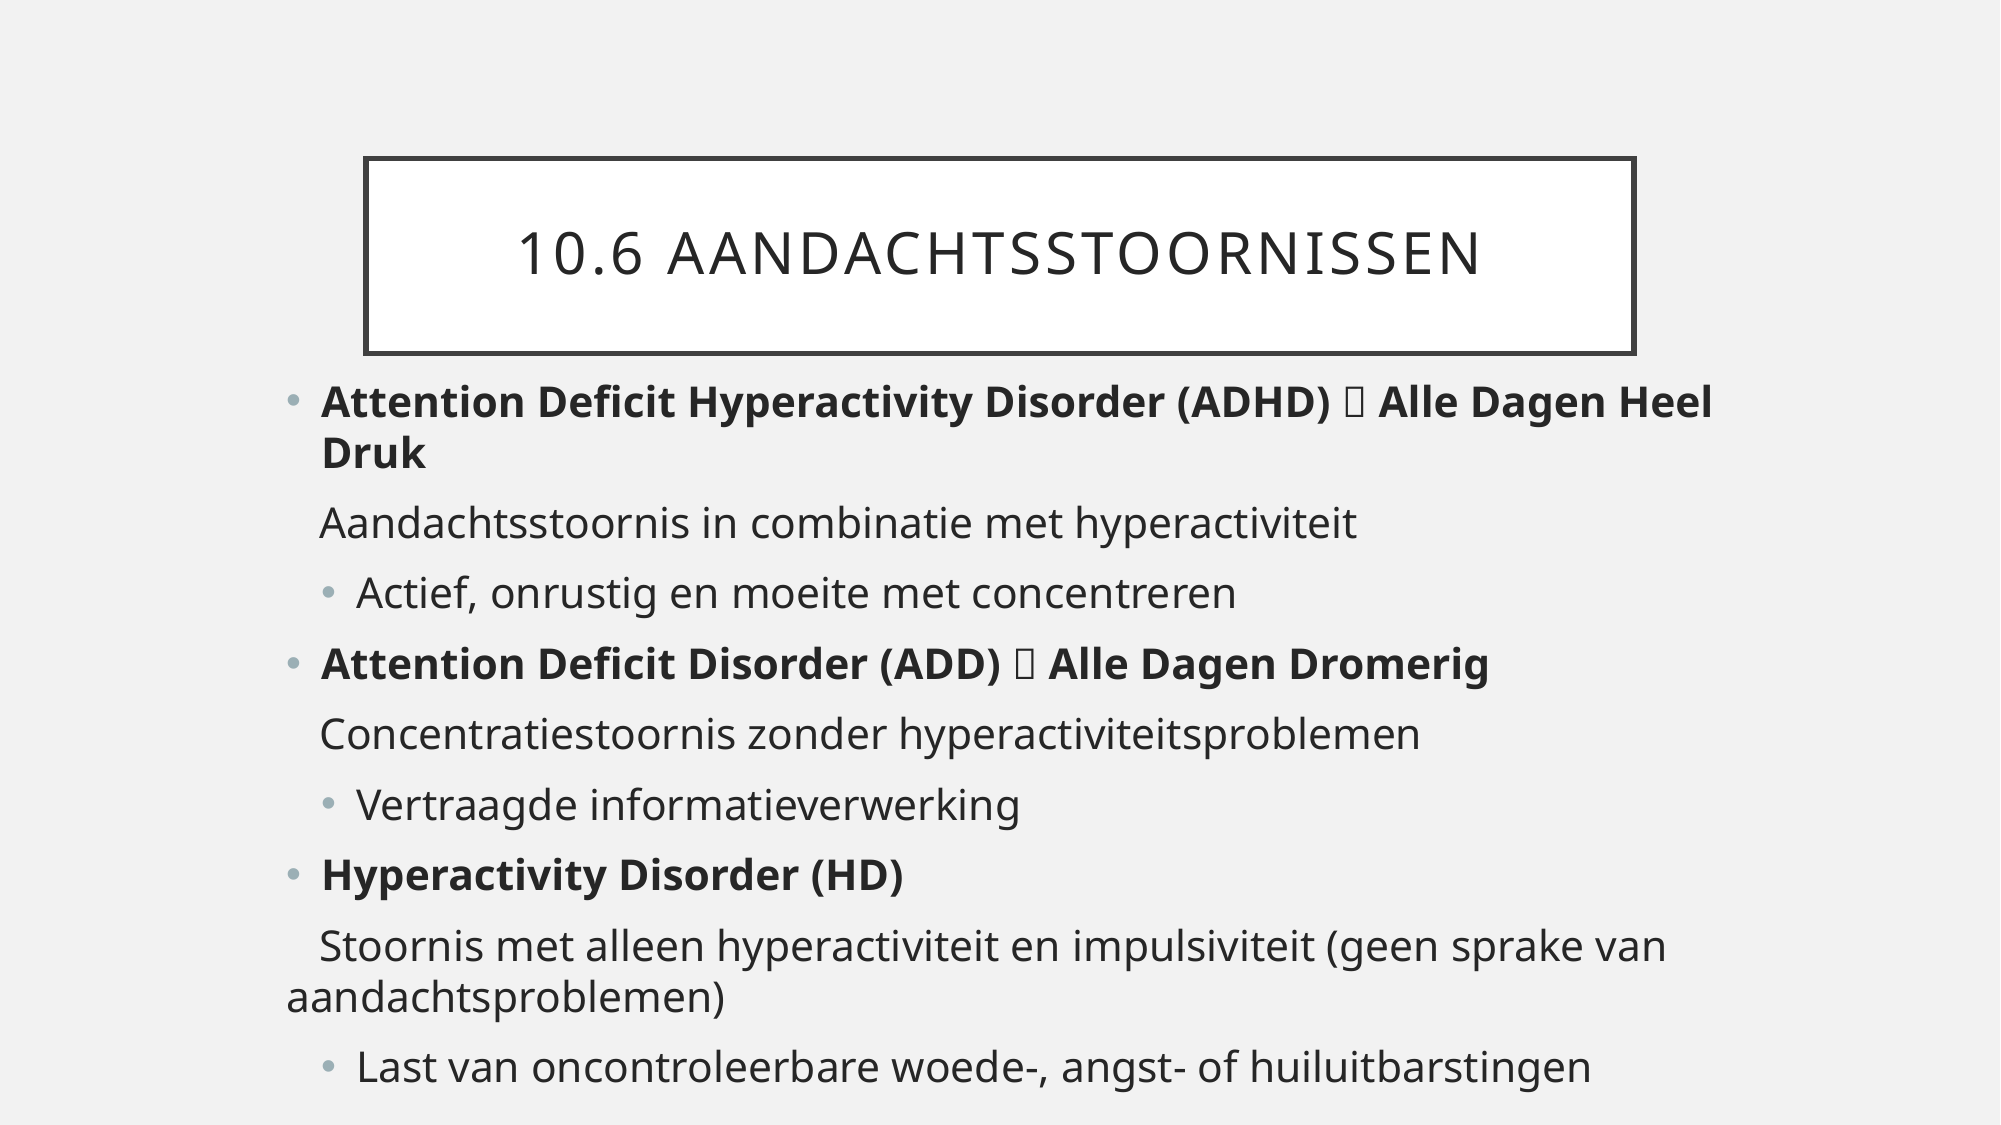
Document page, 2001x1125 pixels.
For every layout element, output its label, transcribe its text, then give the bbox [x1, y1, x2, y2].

title 10.6 aandachtsstoornissen [363, 156, 1637, 356]
list Attention Deficit Hyperactivity Disorder (ADHD)  Alle Dagen Heel Druk Aandachtsstoornis in combinatie met hyperactiviteit Actief, onrustig en moeite met concentreren Attention Deficit Disorder (ADD)  Alle Dagen Dromerig Concentratiestoornis zonder hyperactiviteitsproblemen Vertraagde informatieverwerking Hyperactivity Disorder (HD) Stoornis met alleen hyperactiviteit en impulsiviteit (geen sprake van aandachtsproblemen) Last van oncontroleerbare woede-, angst- of huiluitbarstingen [271, 367, 1798, 1099]
